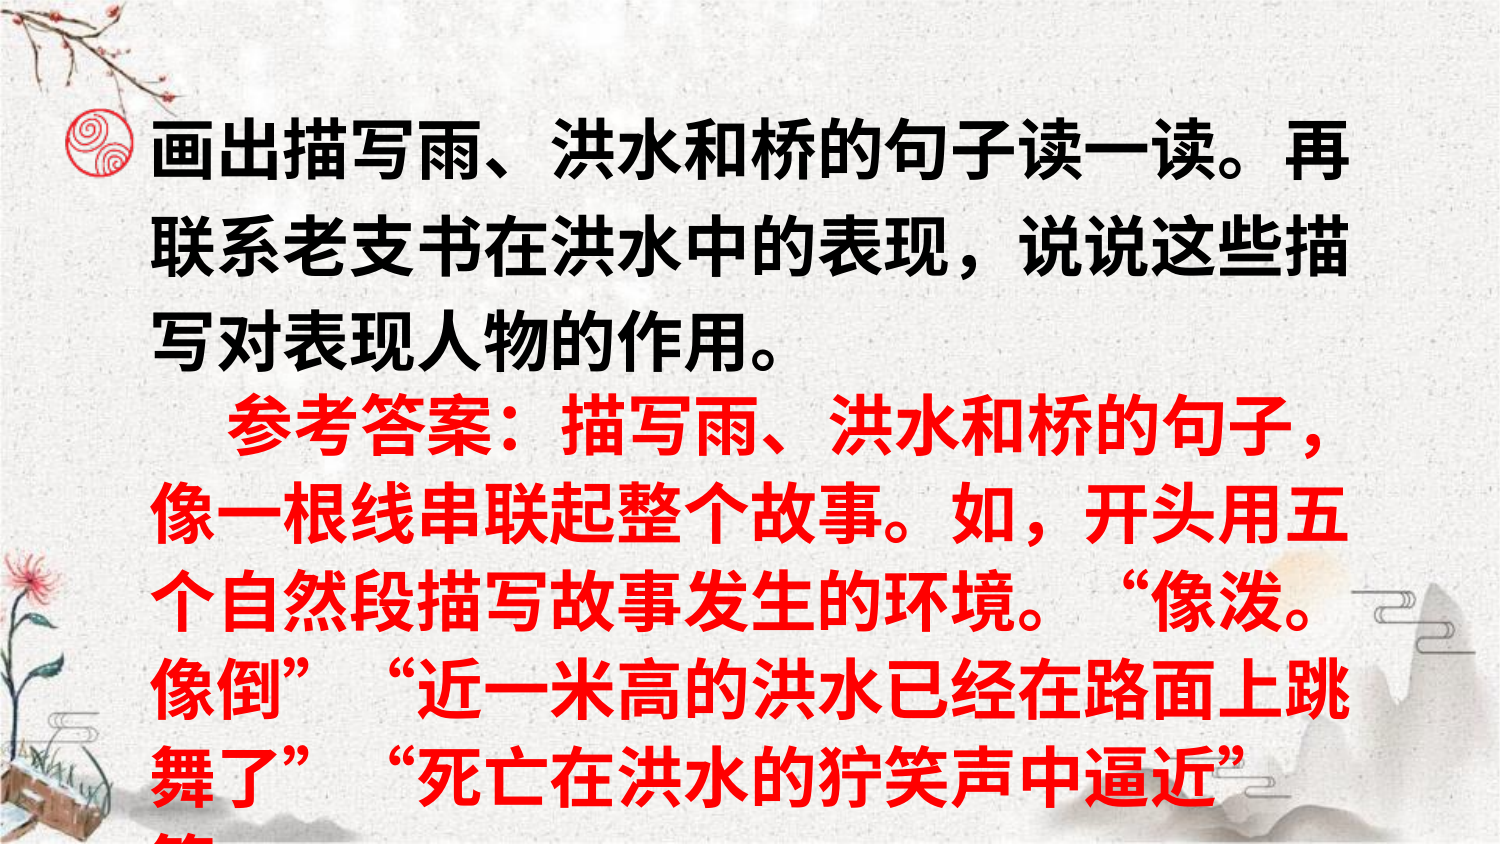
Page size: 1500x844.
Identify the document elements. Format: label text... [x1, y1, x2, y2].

text_box 参考答案：描写雨、洪水和桥的句子，像一根线串联起整个故事。如，开头用五 个自然段描写故事发生的环境。“像泼。像倒”“近一米高的洪水已经在路面上跳舞了”“死亡在洪水的狞笑声中逼近”等， [134, 368, 1426, 844]
text_box 画出描写雨、洪水和桥的句子读一读。再联系老支书在洪水中的表现，说说这些描写对表现人物的作用。 [134, 85, 1403, 368]
picture [0, 0, 1500, 844]
